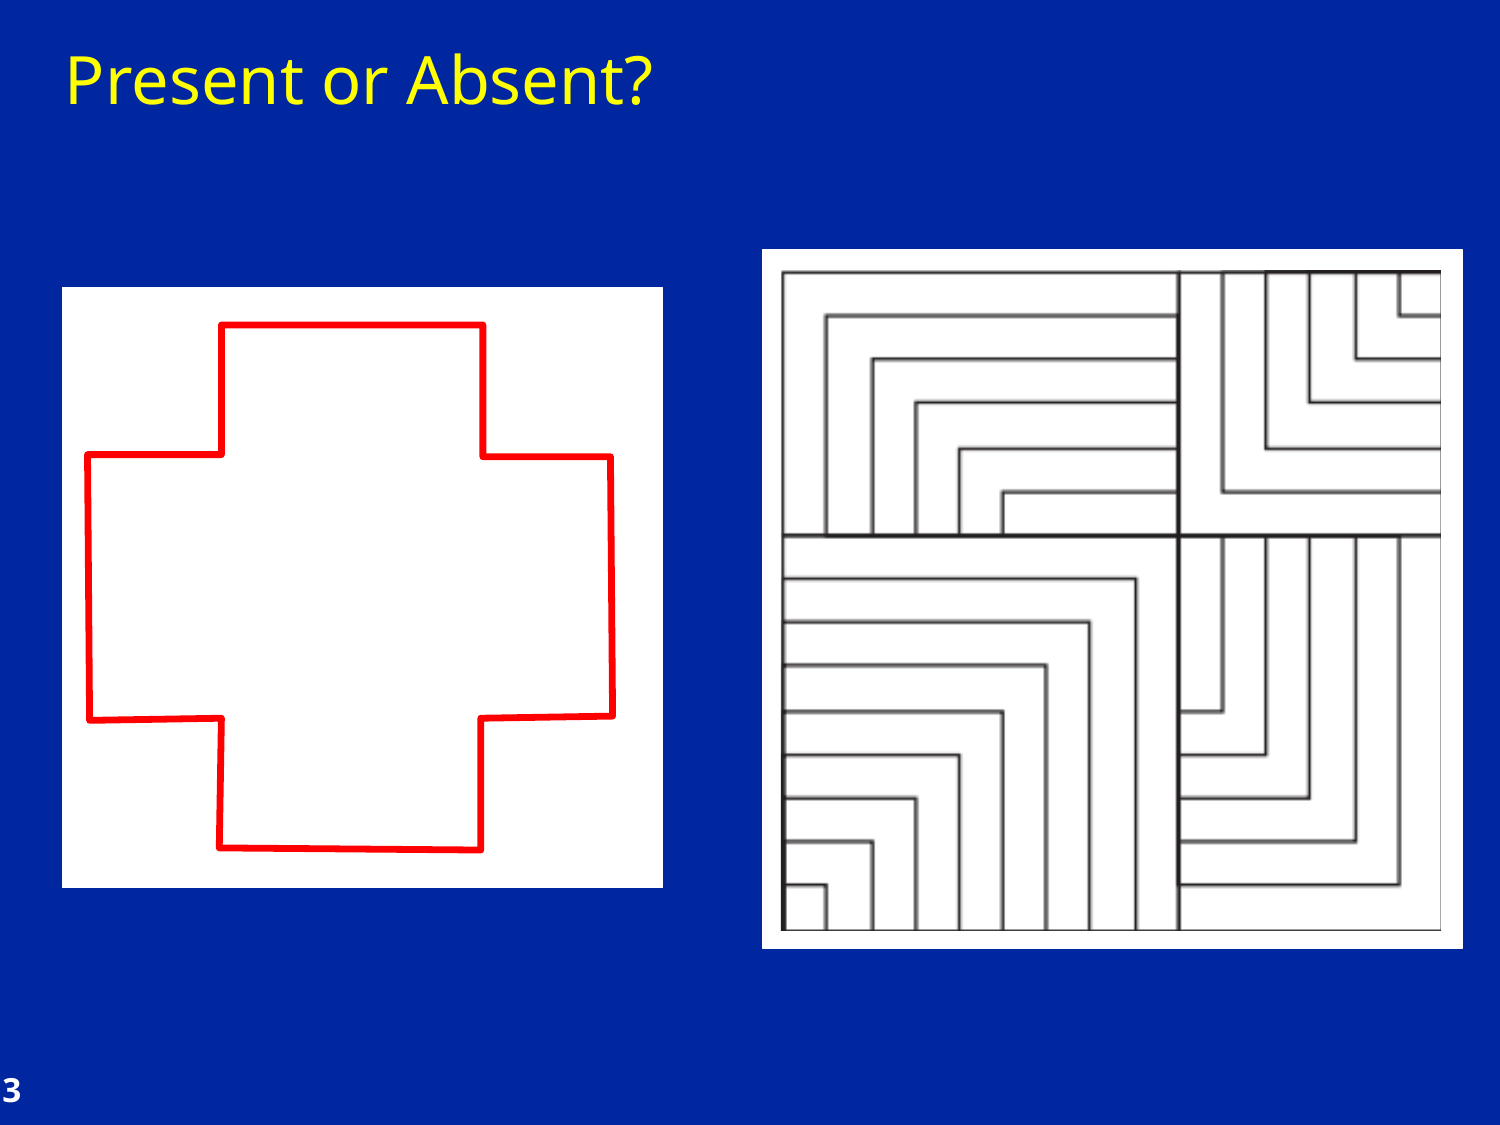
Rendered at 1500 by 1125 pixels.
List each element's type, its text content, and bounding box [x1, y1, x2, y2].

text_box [762, 249, 1463, 949]
text_box [87, 324, 613, 851]
text_box [62, 287, 663, 888]
title Present or Absent? [49, 24, 1326, 126]
